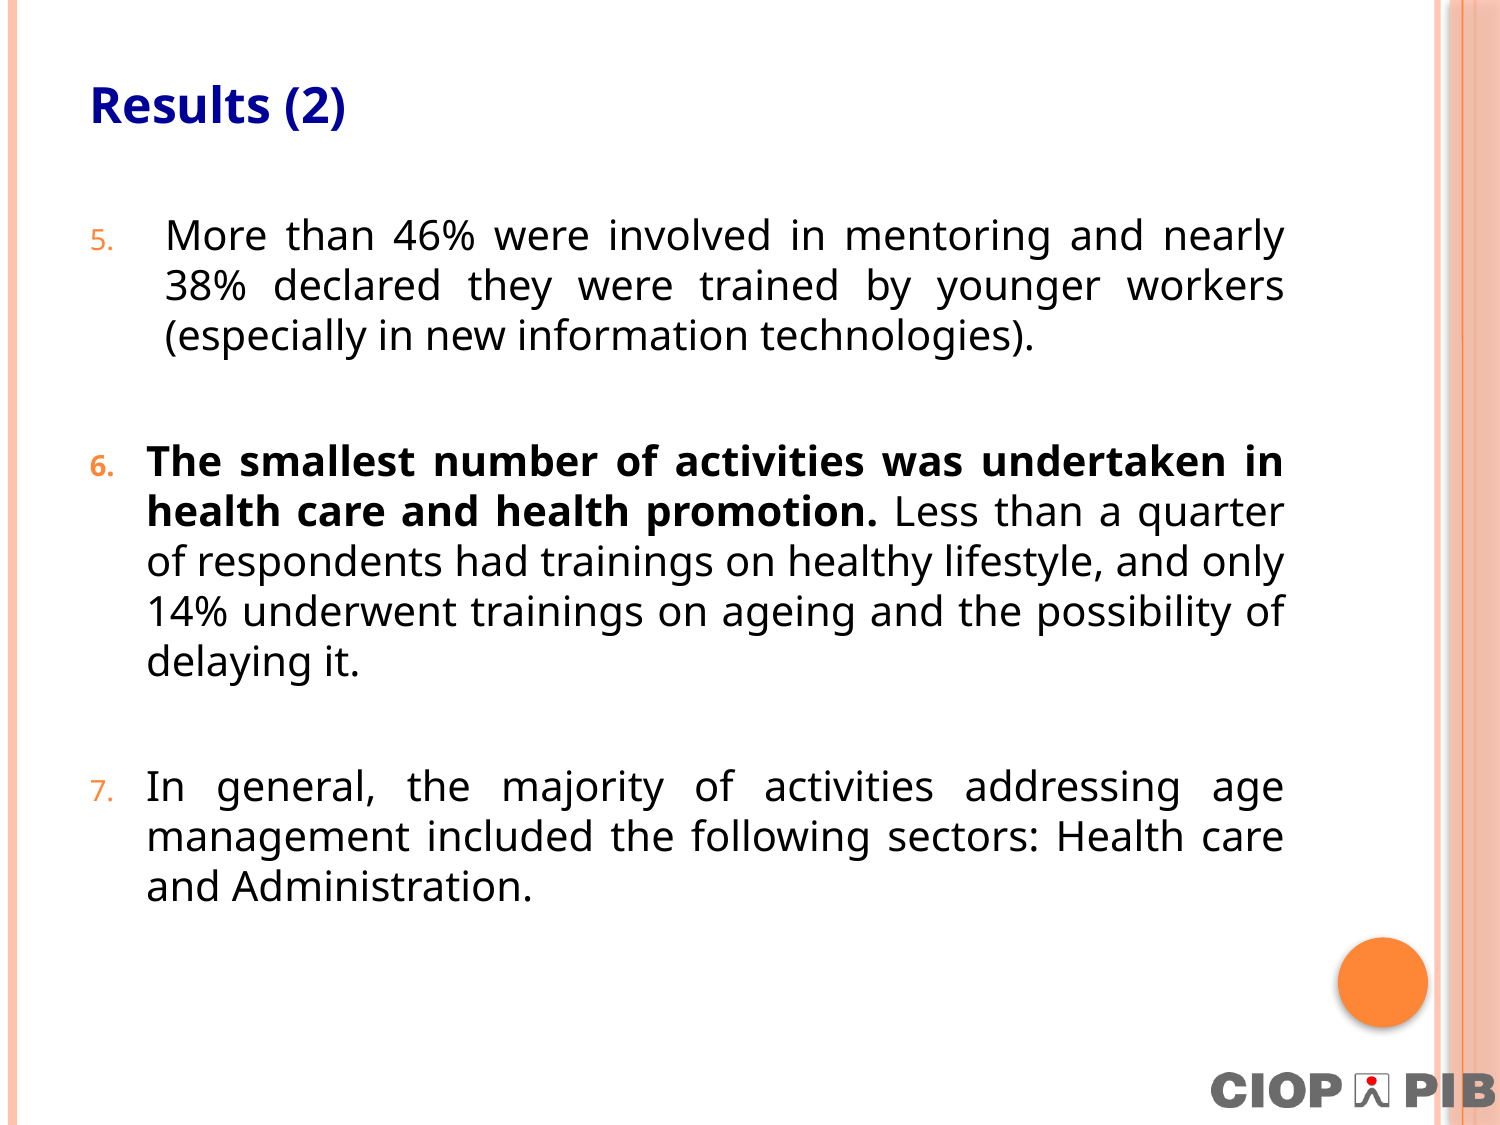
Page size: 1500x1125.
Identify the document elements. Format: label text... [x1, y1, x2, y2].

list Results (2) More than 46% were involved in mentoring and nearly 38% declared they were trained by younger workers (especially in new information technologies). The smallest number of activities was undertaken in health care and health promotion. Less than a quarter of respondents had trainings on healthy lifestyle, and only 14% underwent trainings on ageing and the possibility of delaying it. In general, the majority of activities addressing age management included the following sectors: Health care and Administration. [75, 66, 1300, 1062]
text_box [1211, 1071, 1496, 1109]
